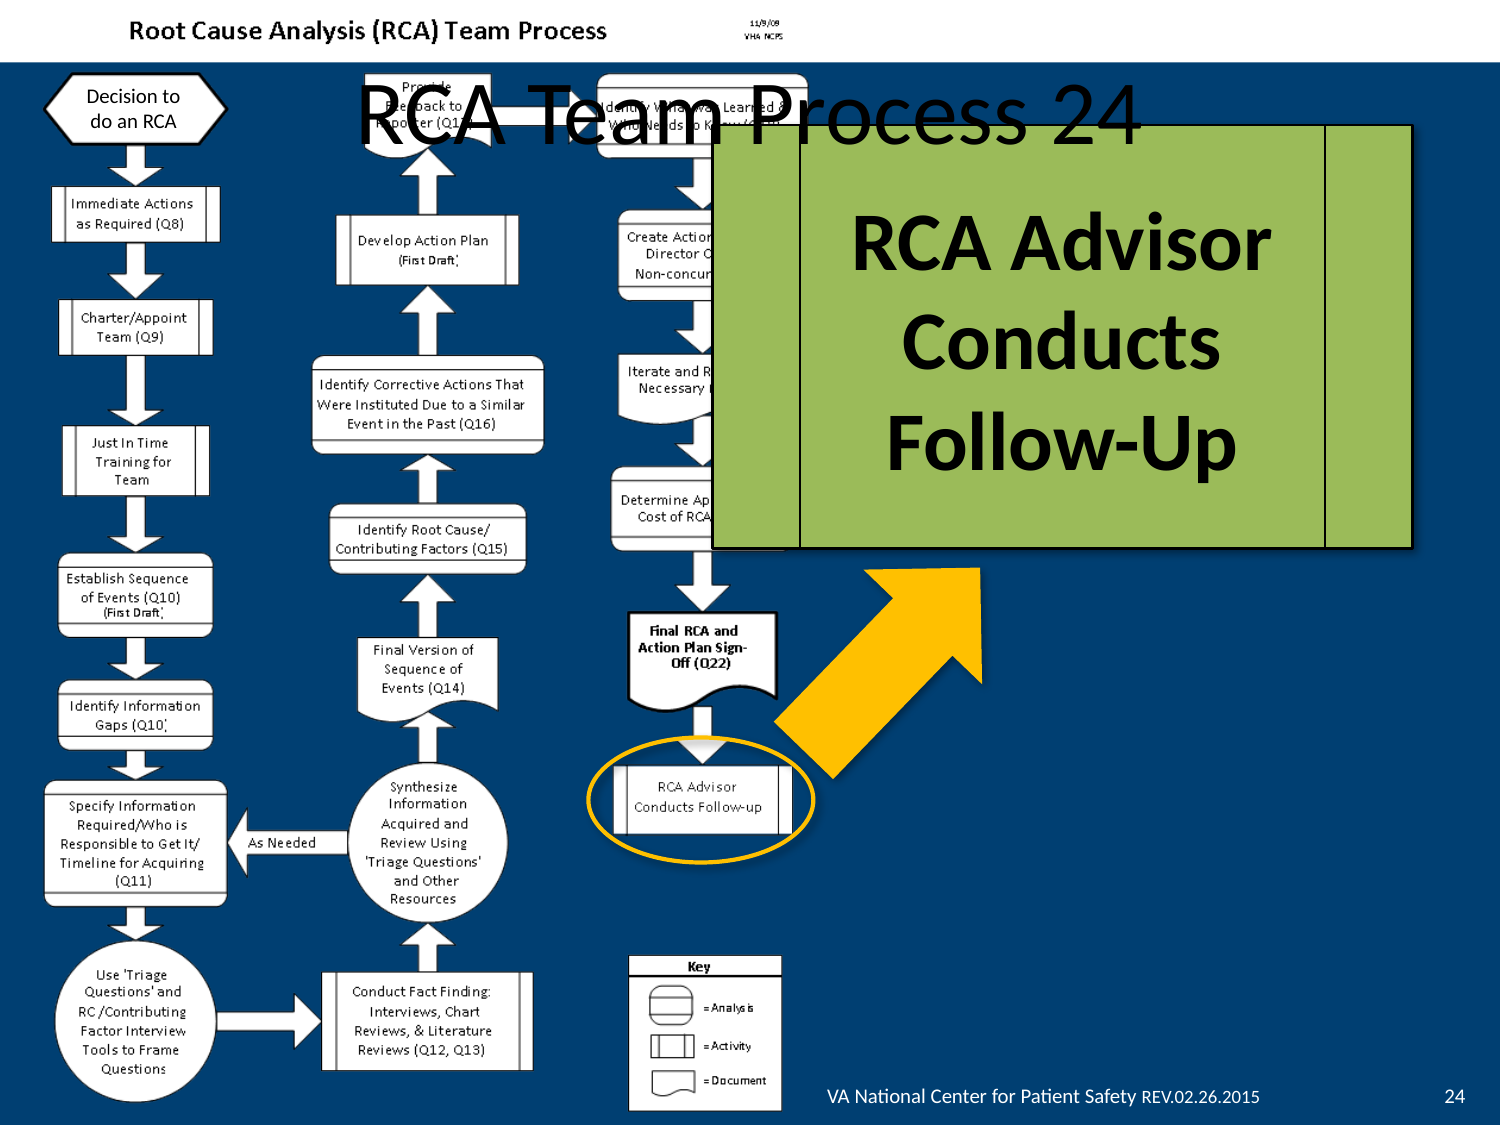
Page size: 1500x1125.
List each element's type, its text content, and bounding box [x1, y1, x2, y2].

text_box [771, 565, 985, 782]
picture [39, 0, 816, 1125]
text_box RCA Advisor Conducts Follow-Up [710, 233, 1415, 551]
title RCA Team Process 24 [75, 45, 1425, 233]
text_box [586, 735, 816, 865]
